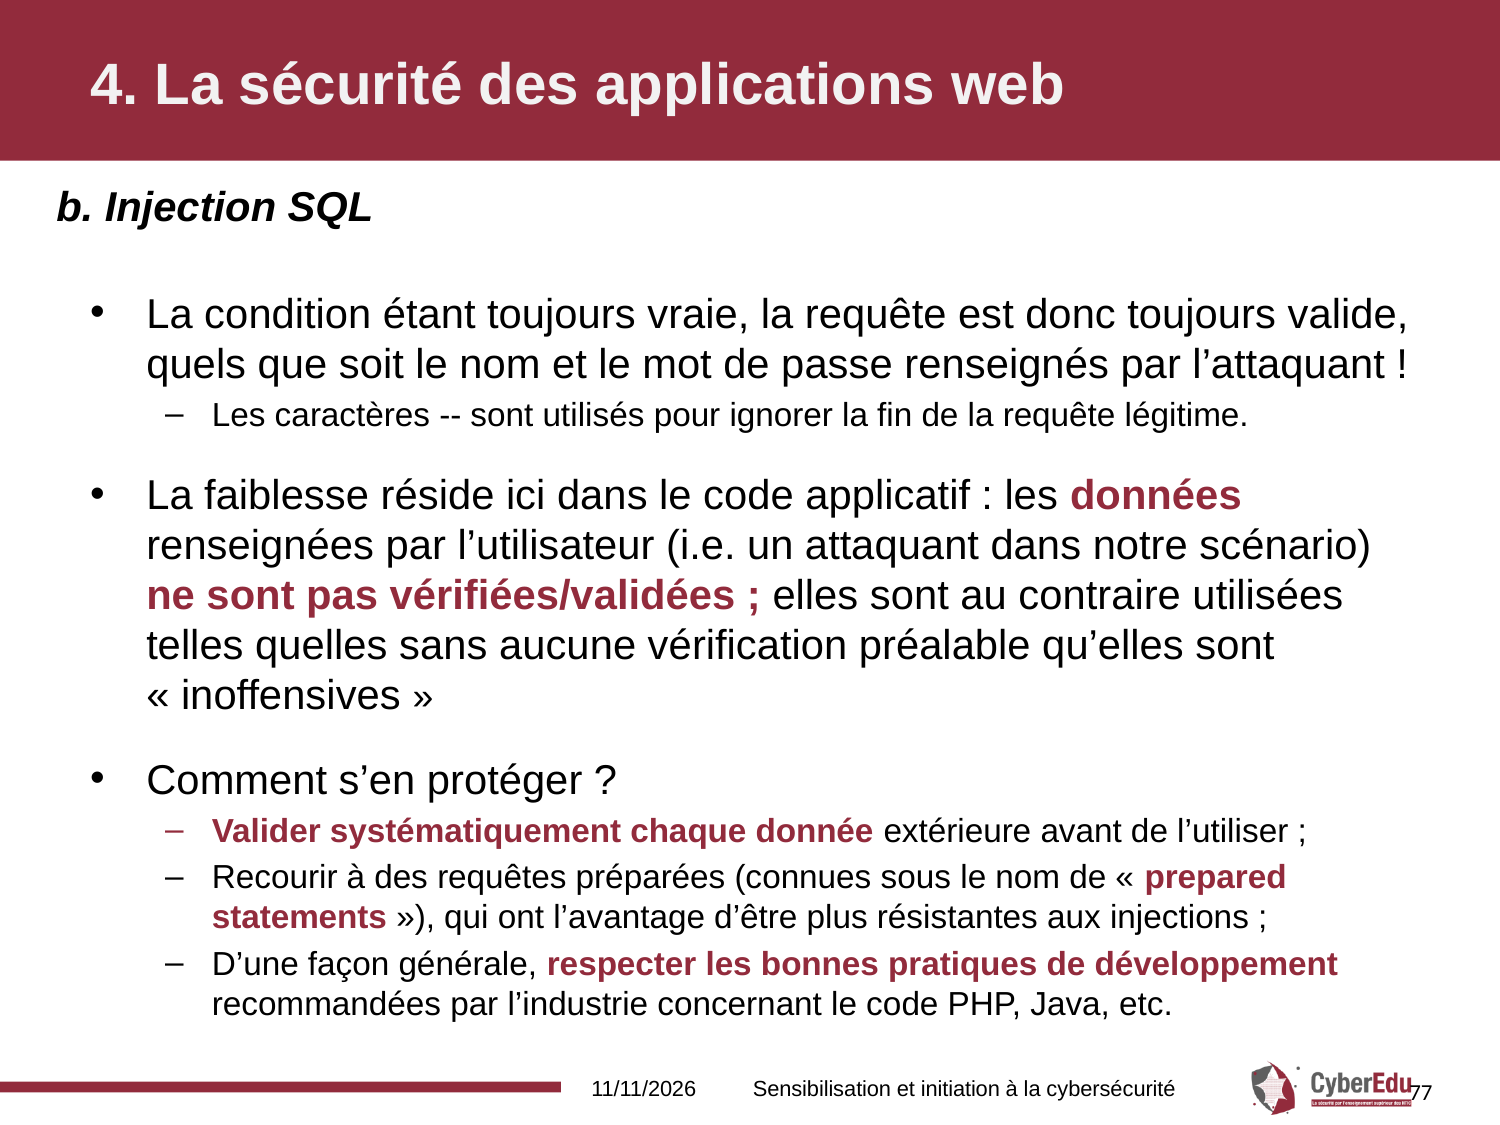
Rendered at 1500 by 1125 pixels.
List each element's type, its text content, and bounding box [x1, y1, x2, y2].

title 4. La sécurité des applications web [75, 1, 1425, 161]
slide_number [561, 1057, 727, 1118]
text_box b. Injection SQL [41, 172, 1471, 268]
list La condition étant toujours vraie, la requête est donc toujours valide, quels que soit le nom et le mot de passe renseignés par l’attaquant ! Les caractères -- sont utilisés pour ignorer la fin de la requête légitime. La faiblesse réside ici dans le code applicatif : les données renseignées par l’utilisateur (i.e. un attaquant dans notre scénario) ne sont pas vérifiées/validées ; elles sont au contraire utilisées telles quelles sans aucune vérification préalable qu’elles sont « inoffensives » Comment s’en protéger ? Valider systématiquement chaque donnée extérieure avant de l’utiliser ; Recourir à des requêtes préparées (connues sous le nom de « prepared statements »), qui ont l’avantage d’être plus résistantes aux injections ; D’une façon générale, respecter les bonnes pratiques de développement recommandées par l’industrie concernant le code PHP, Java, etc. [75, 278, 1425, 1035]
footer Sensibilisation et initiation à la cybersécurité [738, 1057, 1236, 1118]
picture [1246, 1060, 1412, 1115]
